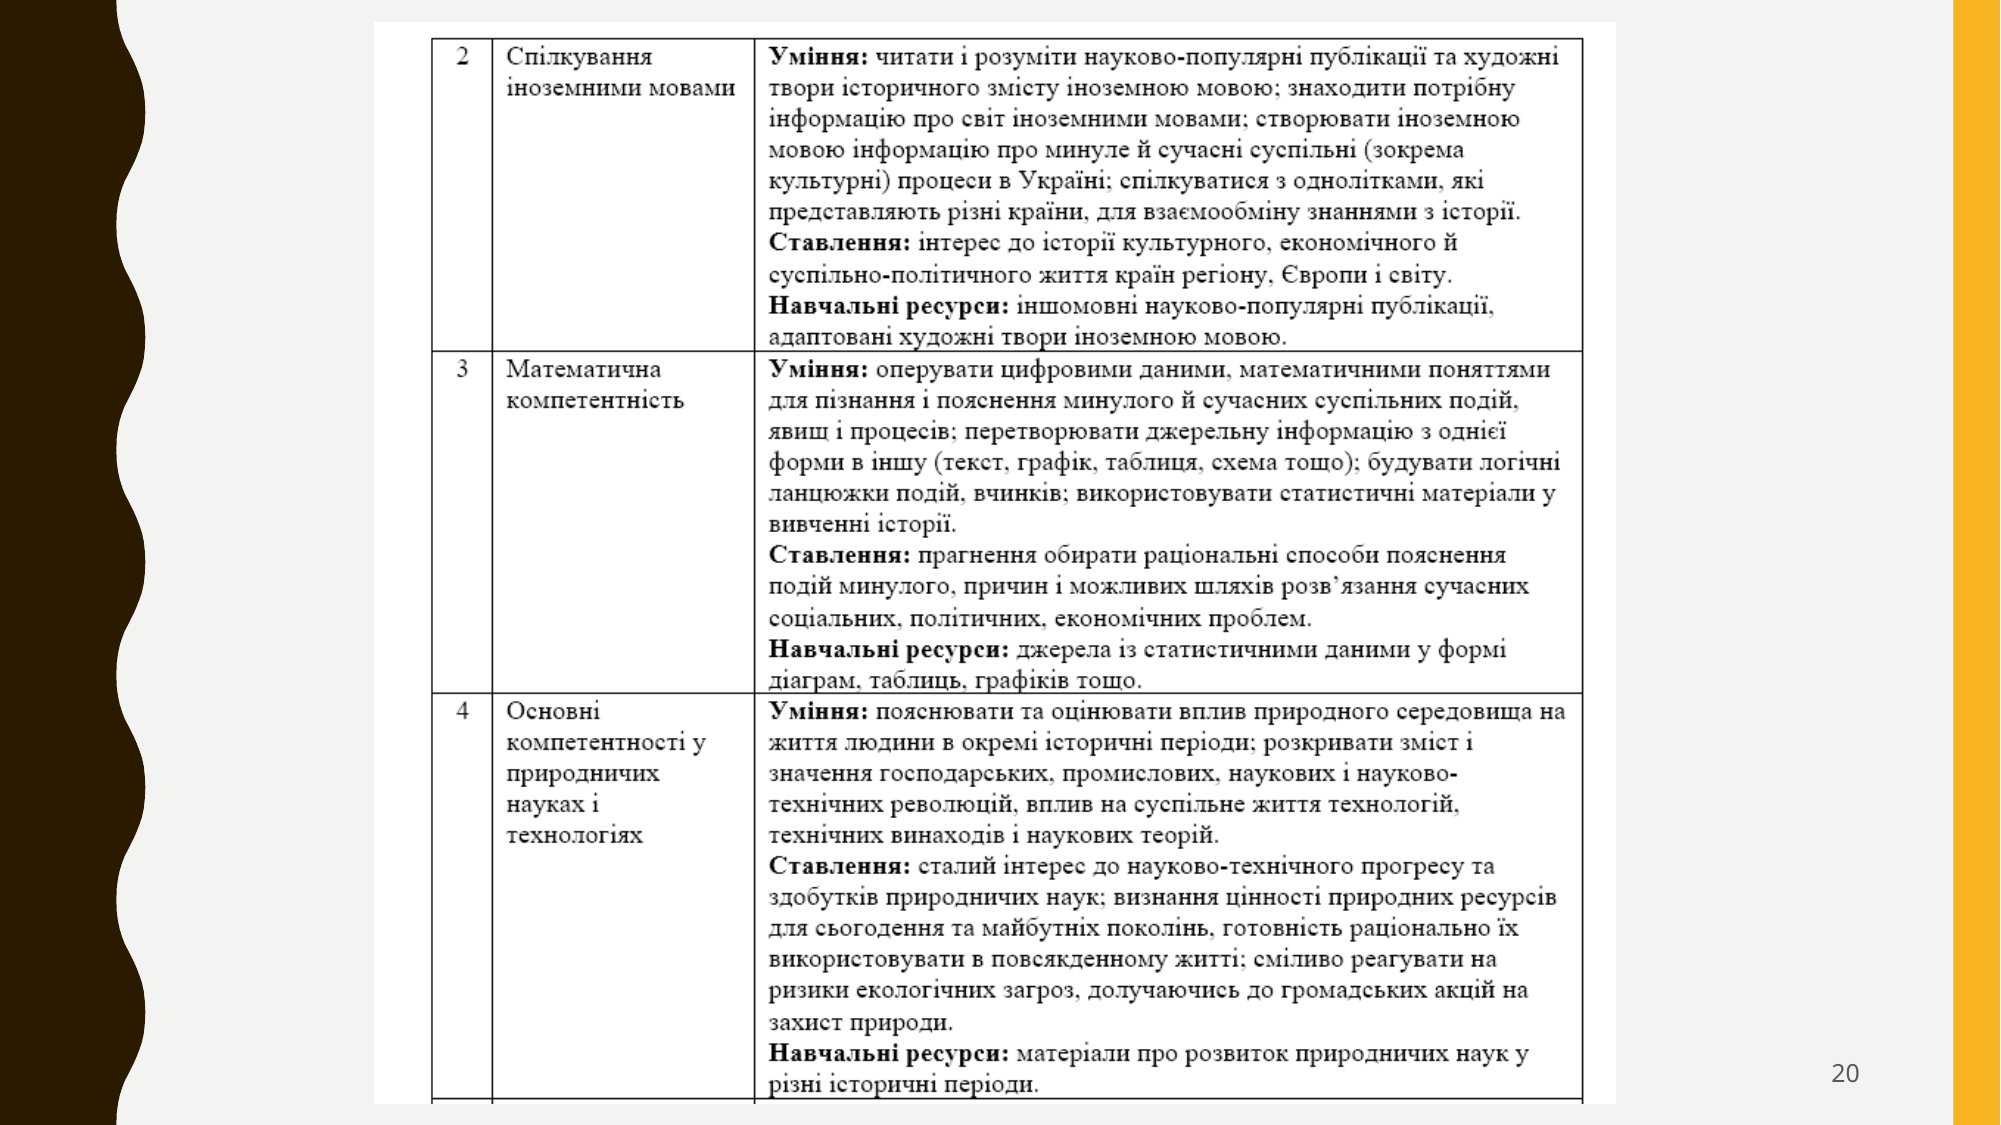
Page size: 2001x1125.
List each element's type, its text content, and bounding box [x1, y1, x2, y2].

slide_number 20 [1616, 1045, 1875, 1103]
picture [374, 21, 1616, 1104]
